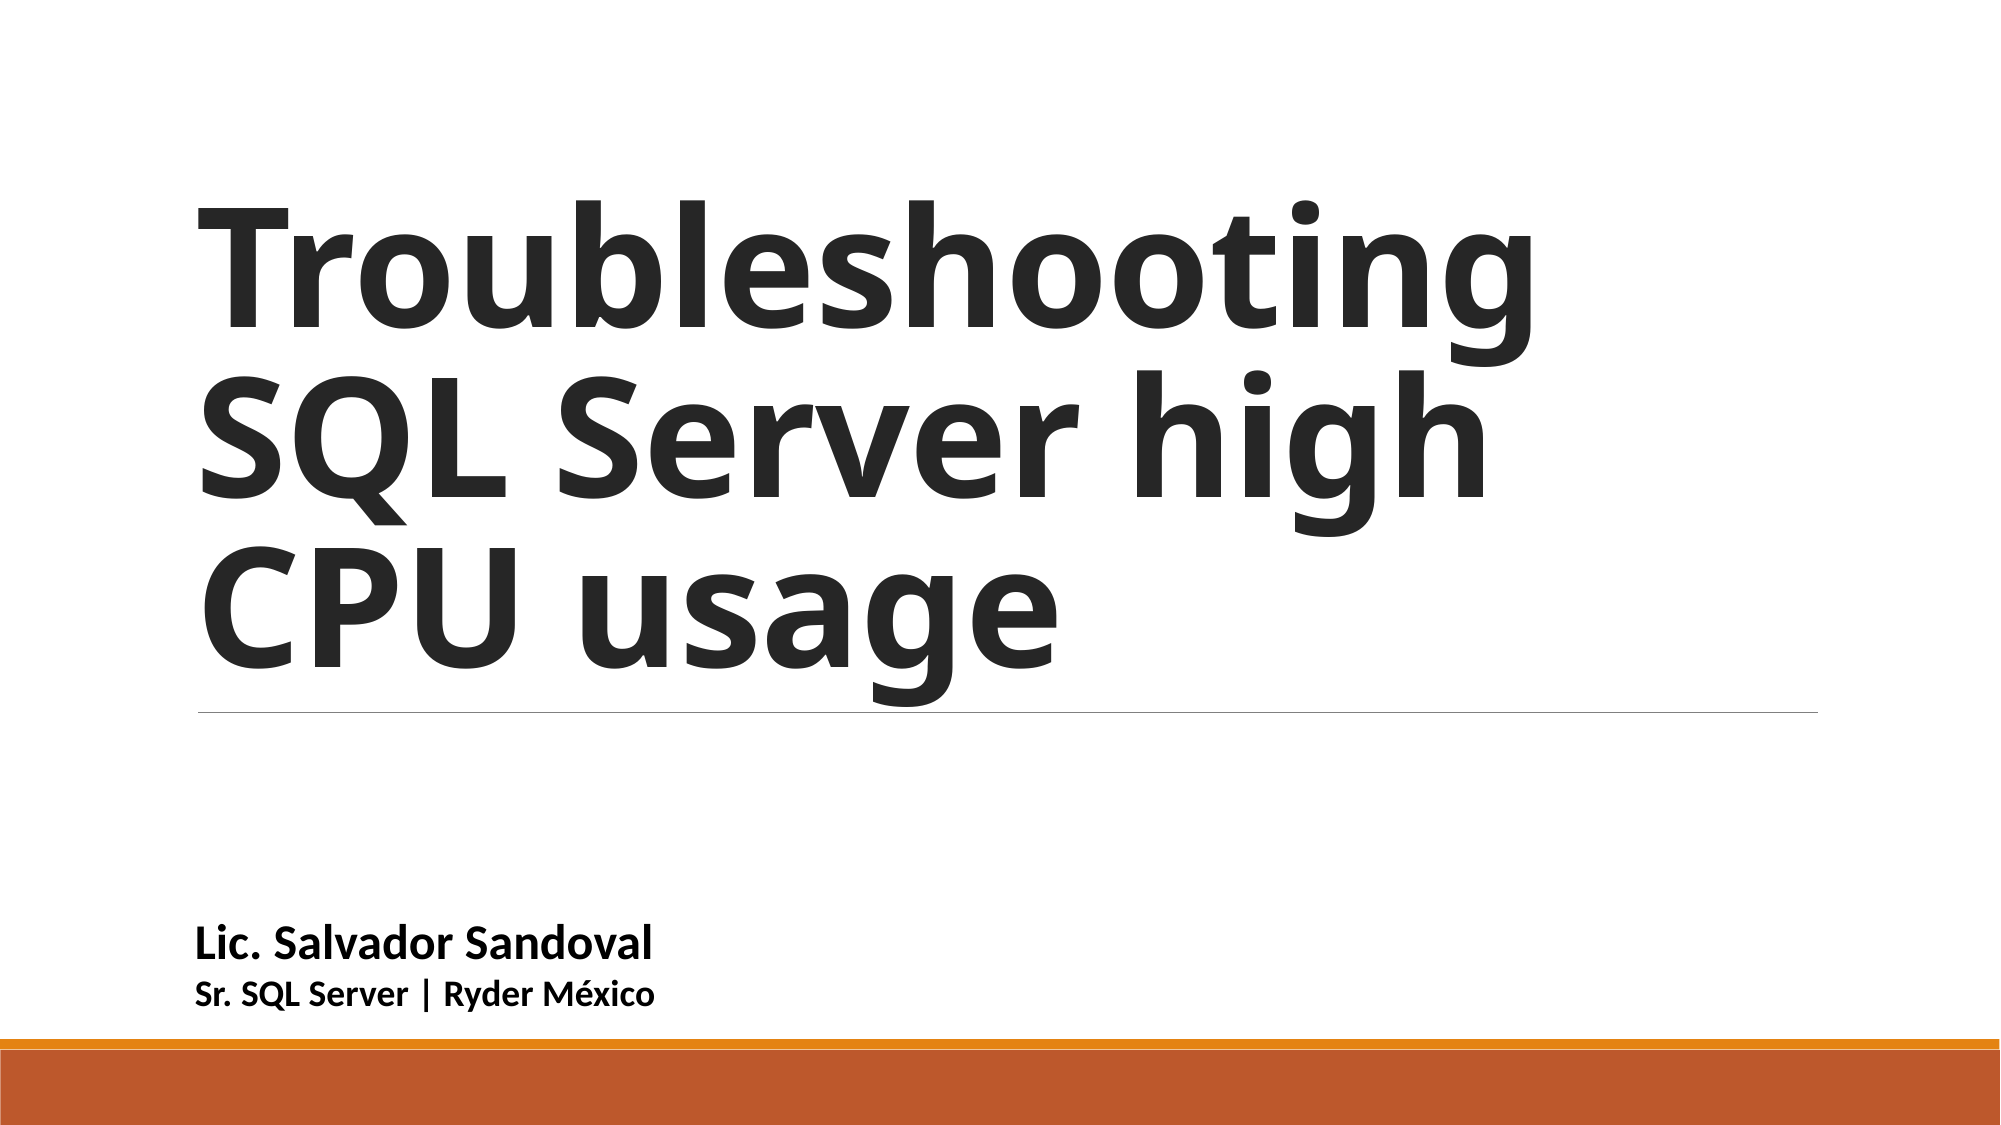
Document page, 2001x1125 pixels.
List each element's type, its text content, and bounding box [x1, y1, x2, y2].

title Troubleshooting SQL Server high CPU usage [180, 124, 1830, 710]
text_box Lic. Salvador Sandoval Sr. SQL Server | Ryder México [180, 902, 725, 1022]
